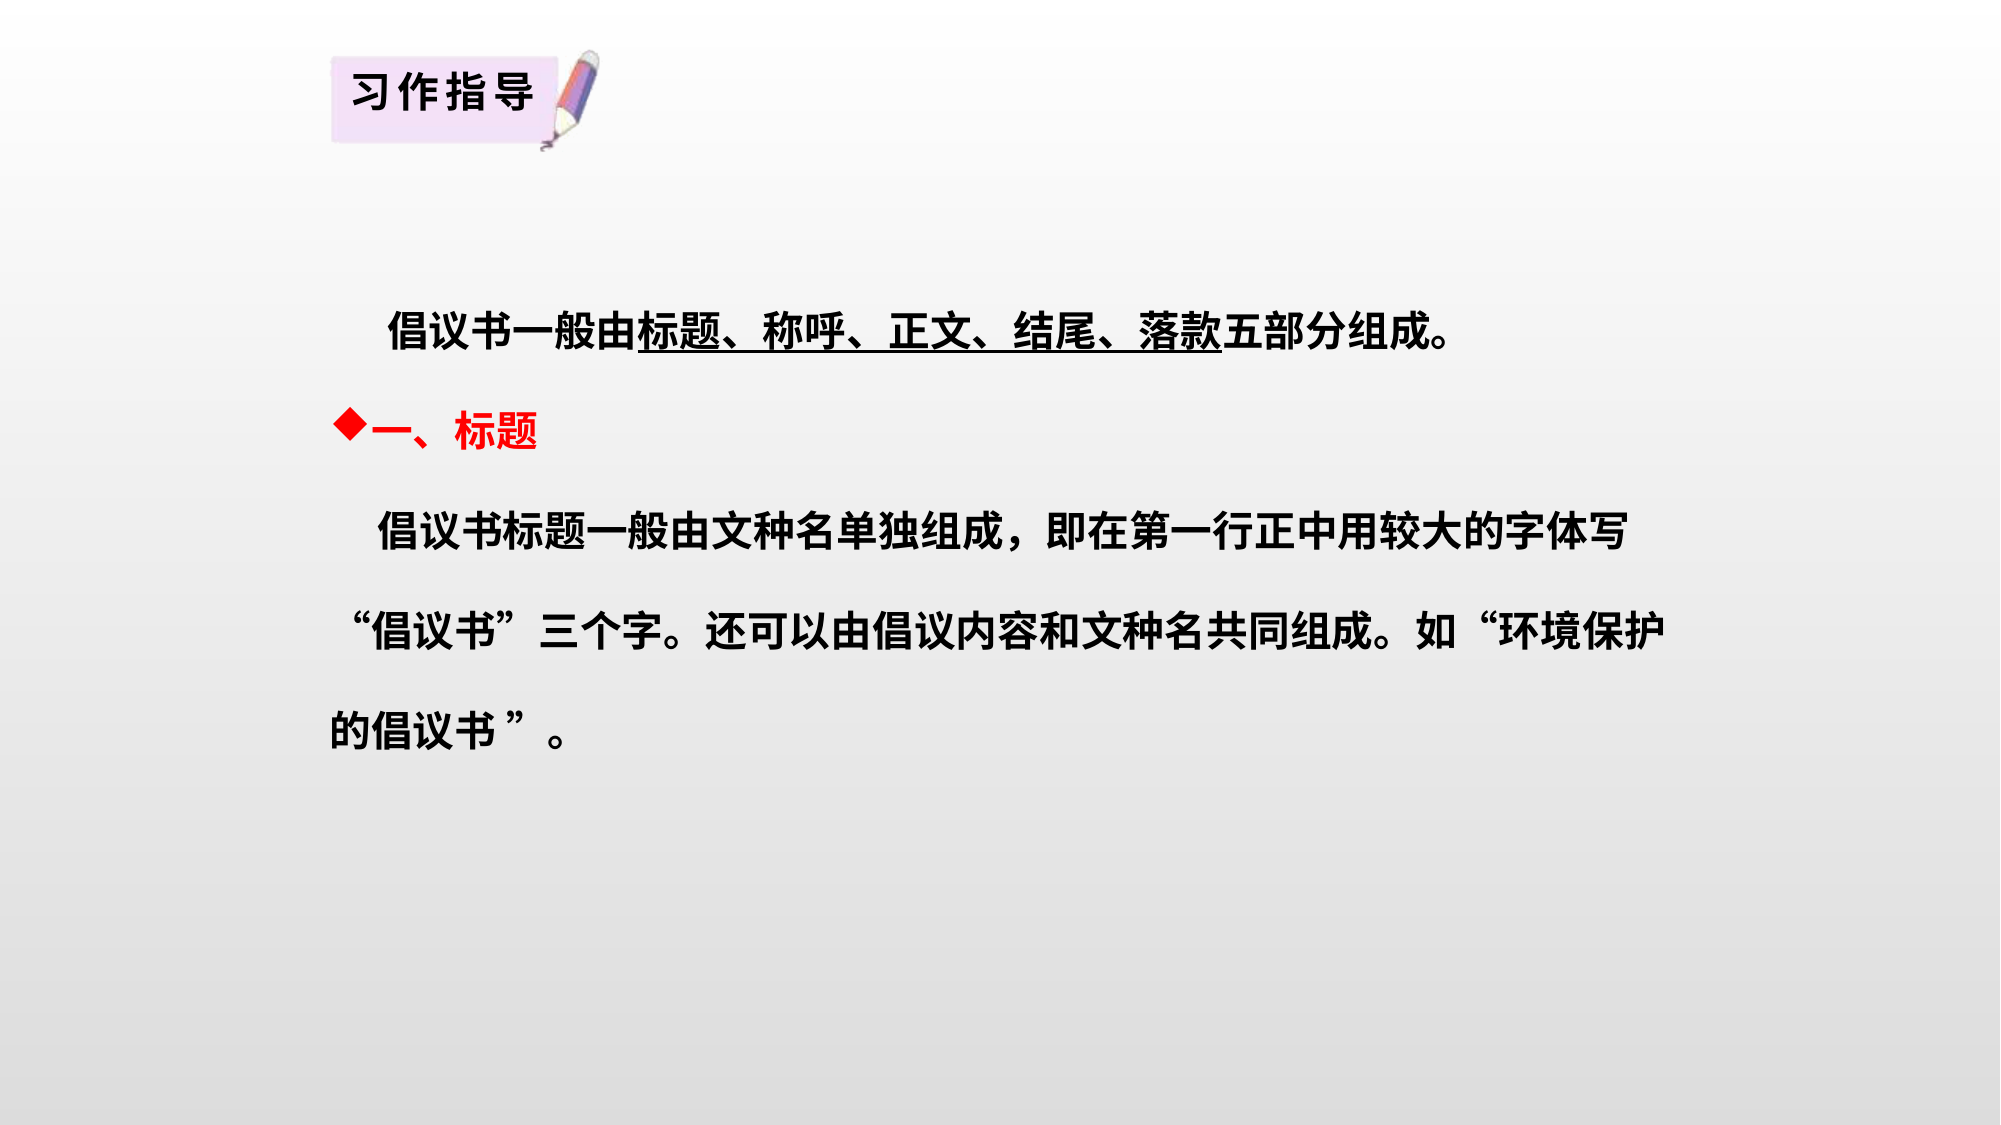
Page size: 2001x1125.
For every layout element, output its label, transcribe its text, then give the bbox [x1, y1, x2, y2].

text_box 倡议书一般由标题、称呼、正文、结尾、落款五部分组成。 一、标题 倡议书标题一般由文种名单独组成，即在第一行正中用较大的字体写“倡议书”三个字。还可以由倡议内容和文种名共同组成。如“环境保护的倡议书 ”。 [314, 247, 1709, 763]
picture [314, 26, 611, 168]
